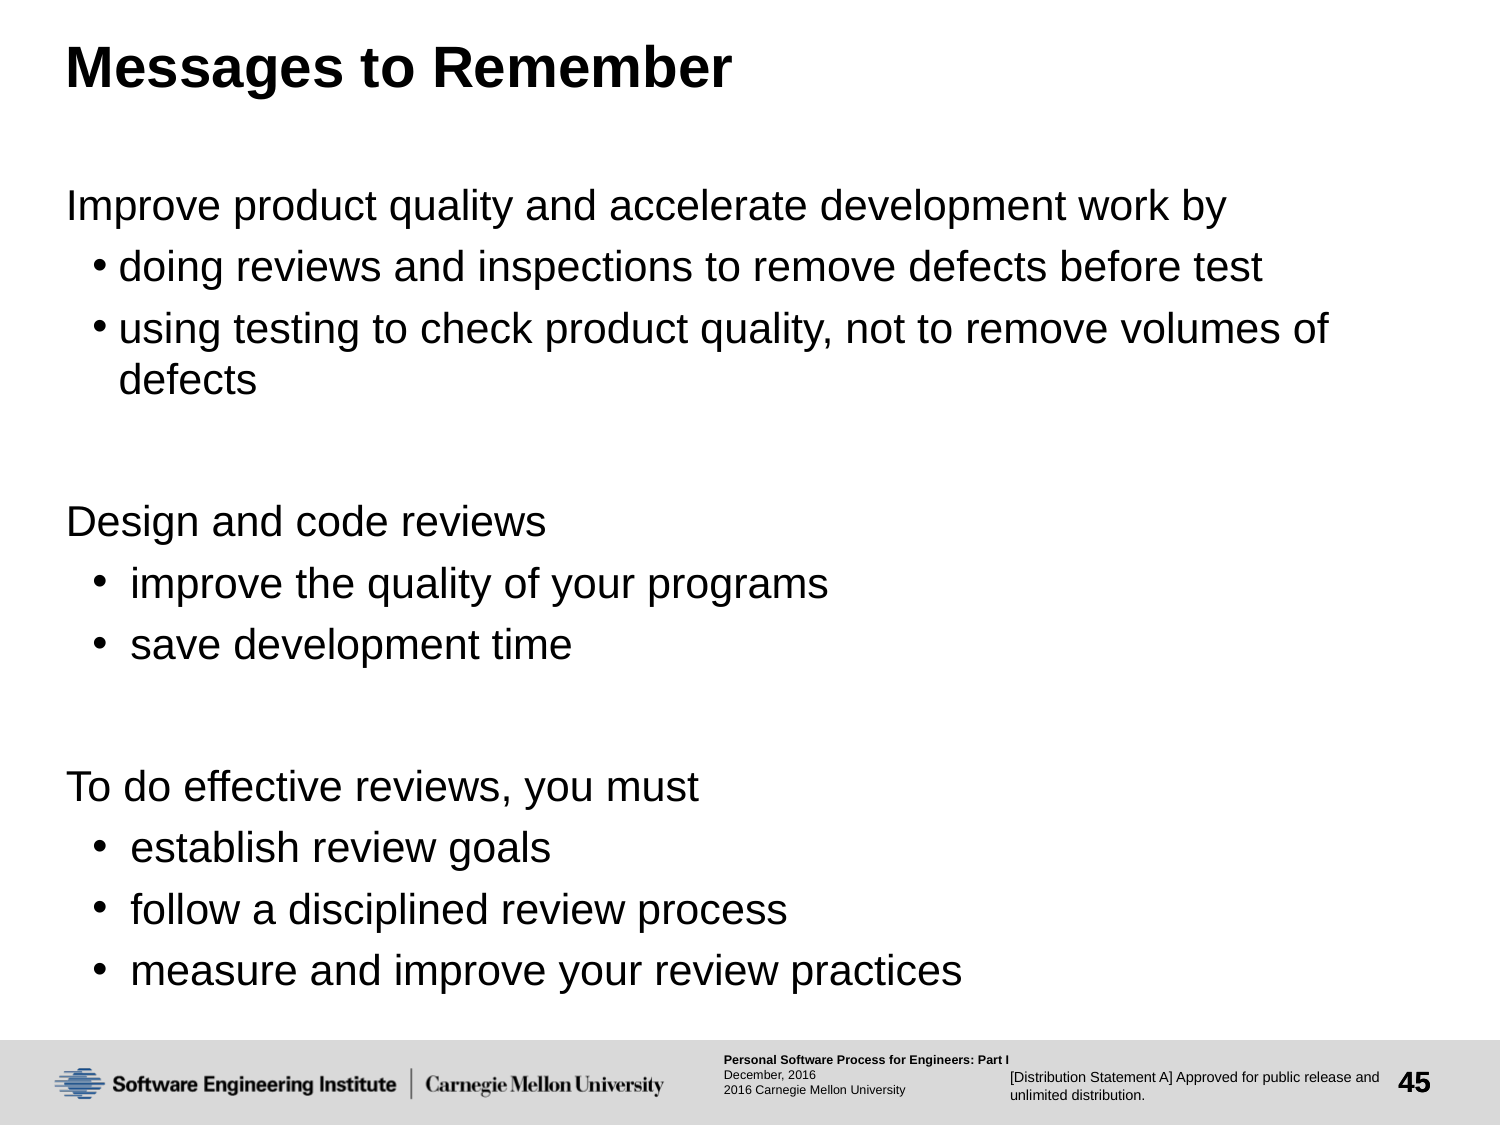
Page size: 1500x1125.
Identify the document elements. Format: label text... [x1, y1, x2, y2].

list Improve product quality and accelerate development work by doing reviews and inspections to remove defects before test using testing to check product quality, not to remove volumes of defects Design and code reviews improve the quality of your programs save development time To do effective reviews, you must establish review goals follow a disciplined review process measure and improve your review practices [65, 177, 1431, 1000]
title Messages to Remember [65, 37, 1313, 148]
picture [46, 1061, 673, 1104]
